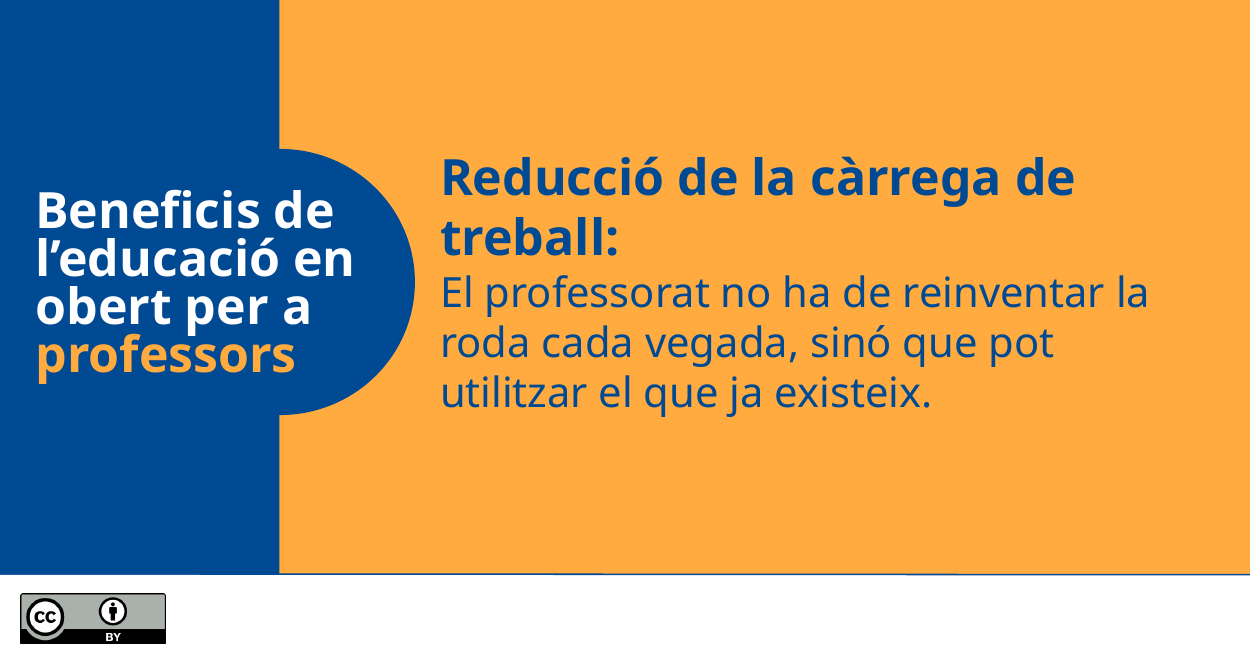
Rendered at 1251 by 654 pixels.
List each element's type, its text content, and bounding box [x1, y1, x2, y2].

text_box [200, 148, 361, 175]
text_box [212, 397, 348, 416]
text_box [0, 0, 280, 573]
text_box [403, 227, 415, 337]
text_box [0, 582, 1250, 654]
text_box Reducció de la càrrega de treball: El professorat no ha de reinventar la roda cada vegada, sinó que pot utilitzar el que ja existeix. [424, 130, 1216, 431]
picture [20, 592, 166, 645]
text_box Beneficis de l’educació en obert per a professors [20, 175, 403, 397]
